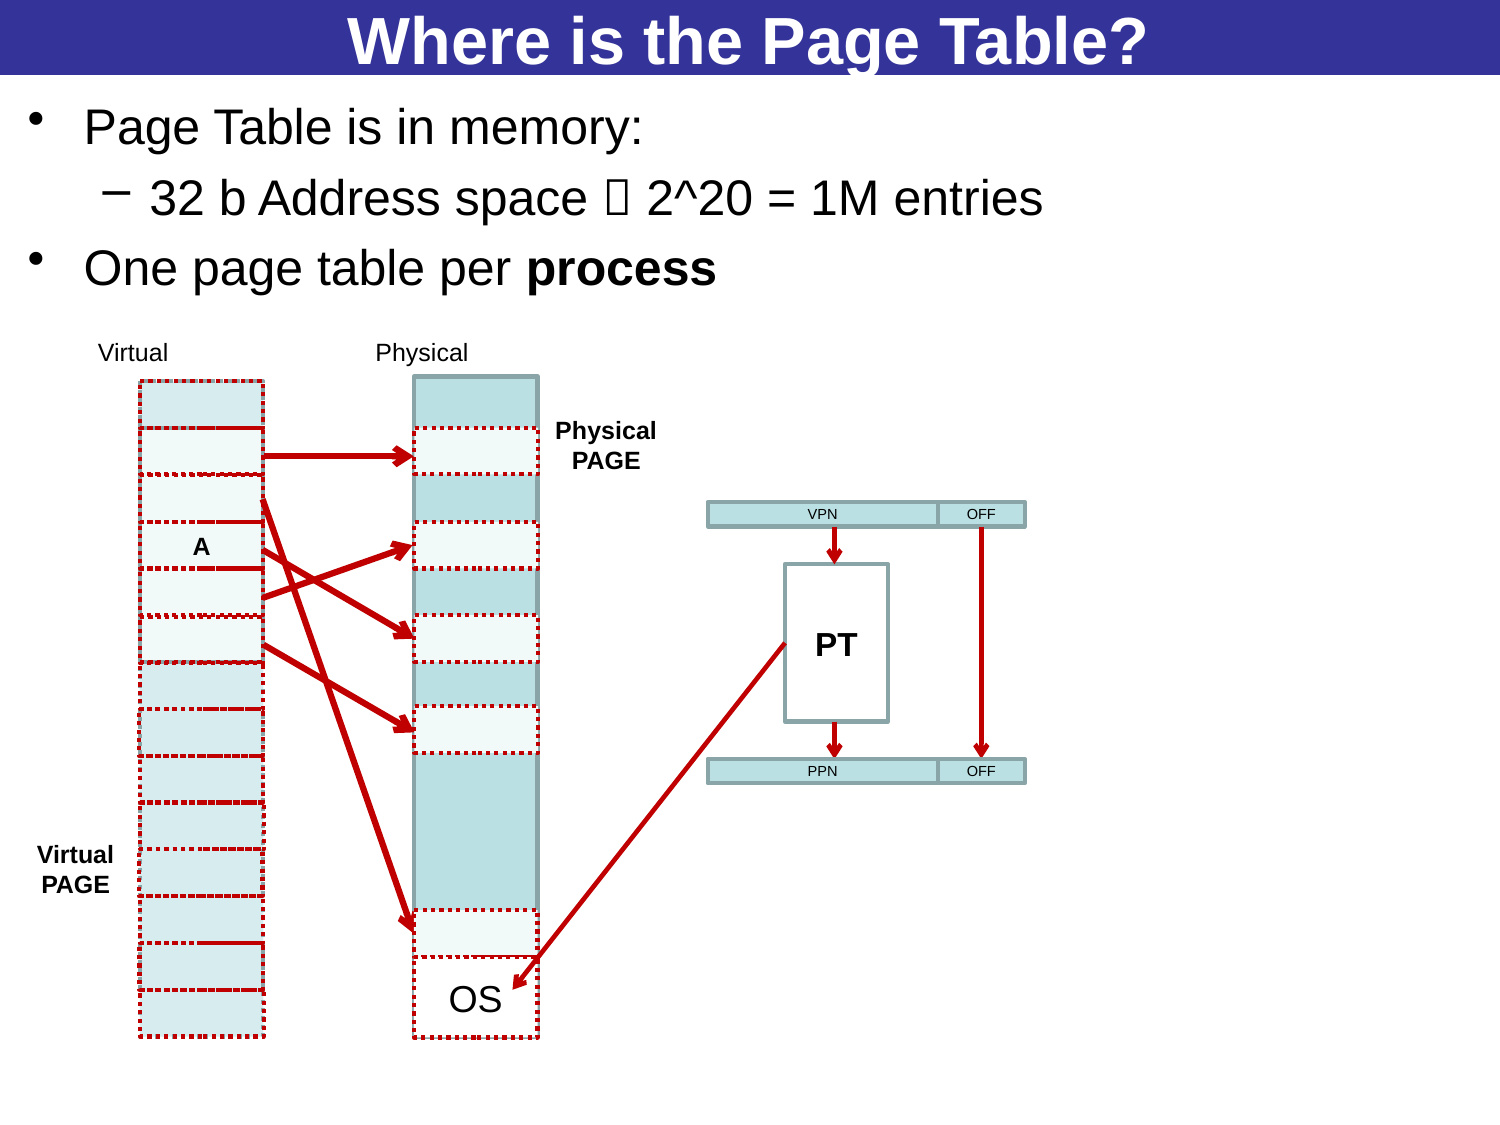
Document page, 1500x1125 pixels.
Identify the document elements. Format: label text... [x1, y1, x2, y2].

list Page Table is in memory: 32 b Address space  2^20 = 1M entries One page table per process [12, 87, 1488, 1088]
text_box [24, 328, 664, 1037]
title Where is the Page Table? [0, 0, 1500, 75]
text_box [707, 501, 1026, 784]
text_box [512, 642, 786, 990]
